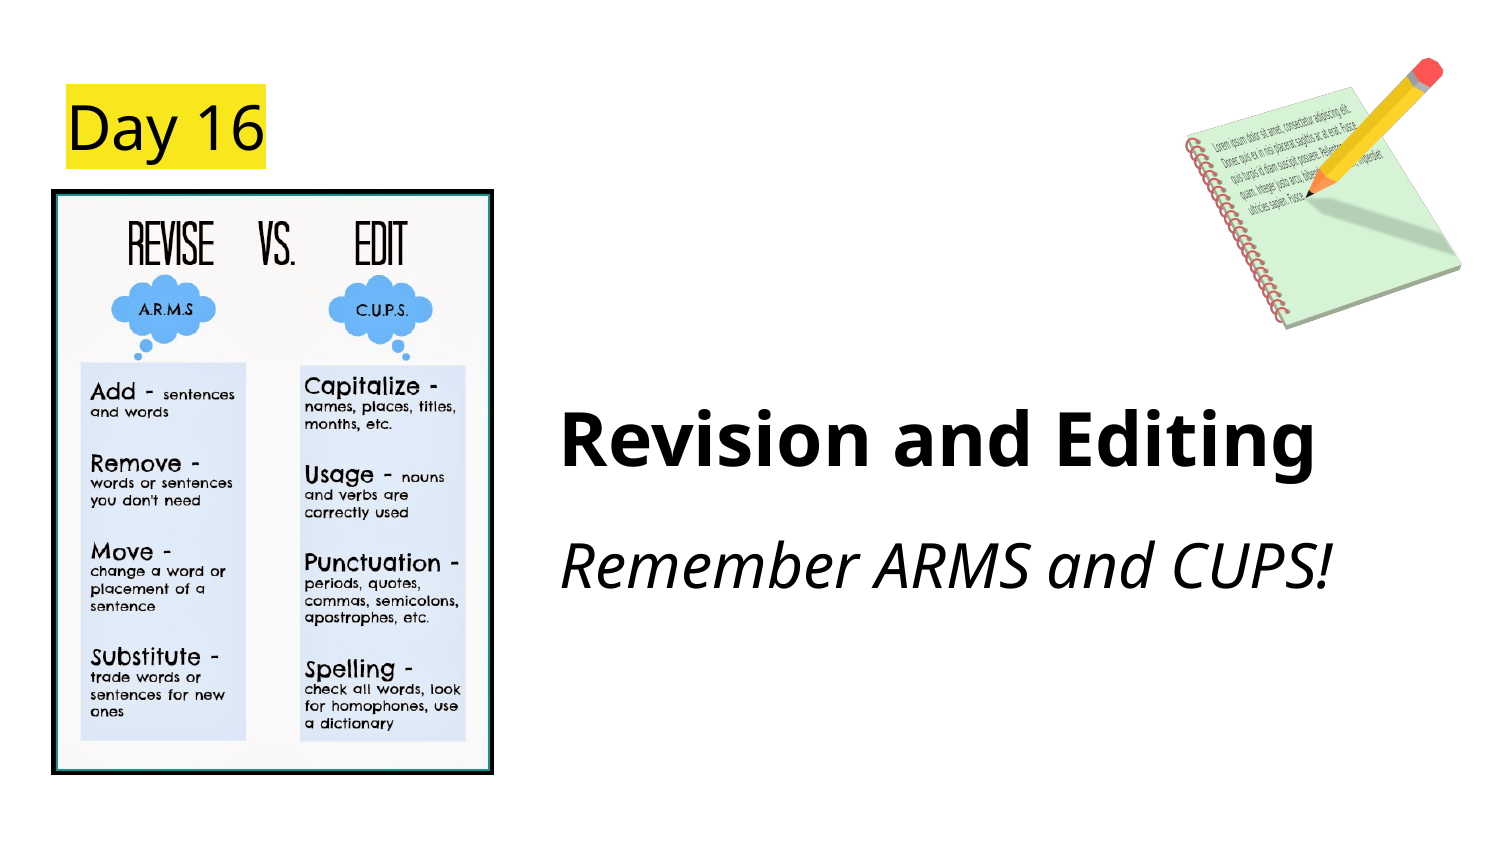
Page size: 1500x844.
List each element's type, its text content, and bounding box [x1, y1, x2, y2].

picture [50, 188, 494, 775]
list Revision and Editing Remember ARMS and CUPS! [444, 269, 1449, 817]
title Day 16 [51, 72, 1170, 167]
picture [1175, 49, 1473, 341]
